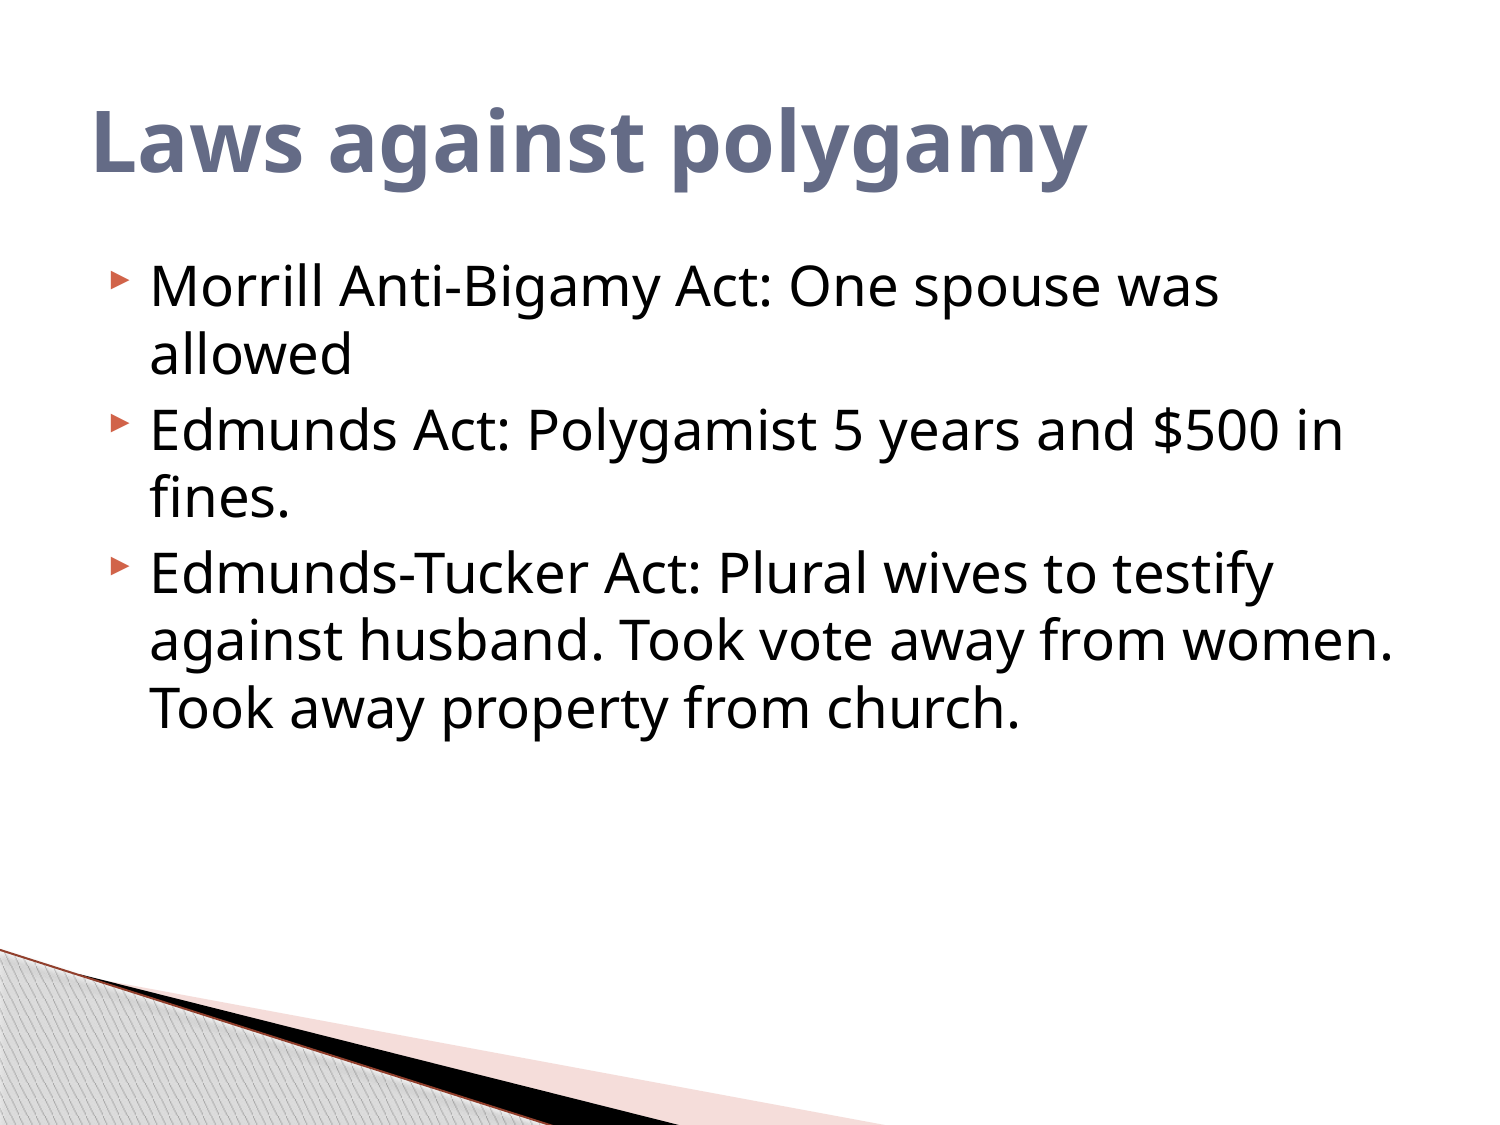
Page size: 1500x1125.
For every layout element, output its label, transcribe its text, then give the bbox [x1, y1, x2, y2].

title Laws against polygamy [75, 45, 1425, 233]
list Morrill Anti-Bigamy Act: One spouse was allowed Edmunds Act: Polygamist 5 years and $500 in fines. Edmunds-Tucker Act: Plural wives to testify against husband. Took vote away from women. Took away property from church. [75, 243, 1425, 986]
